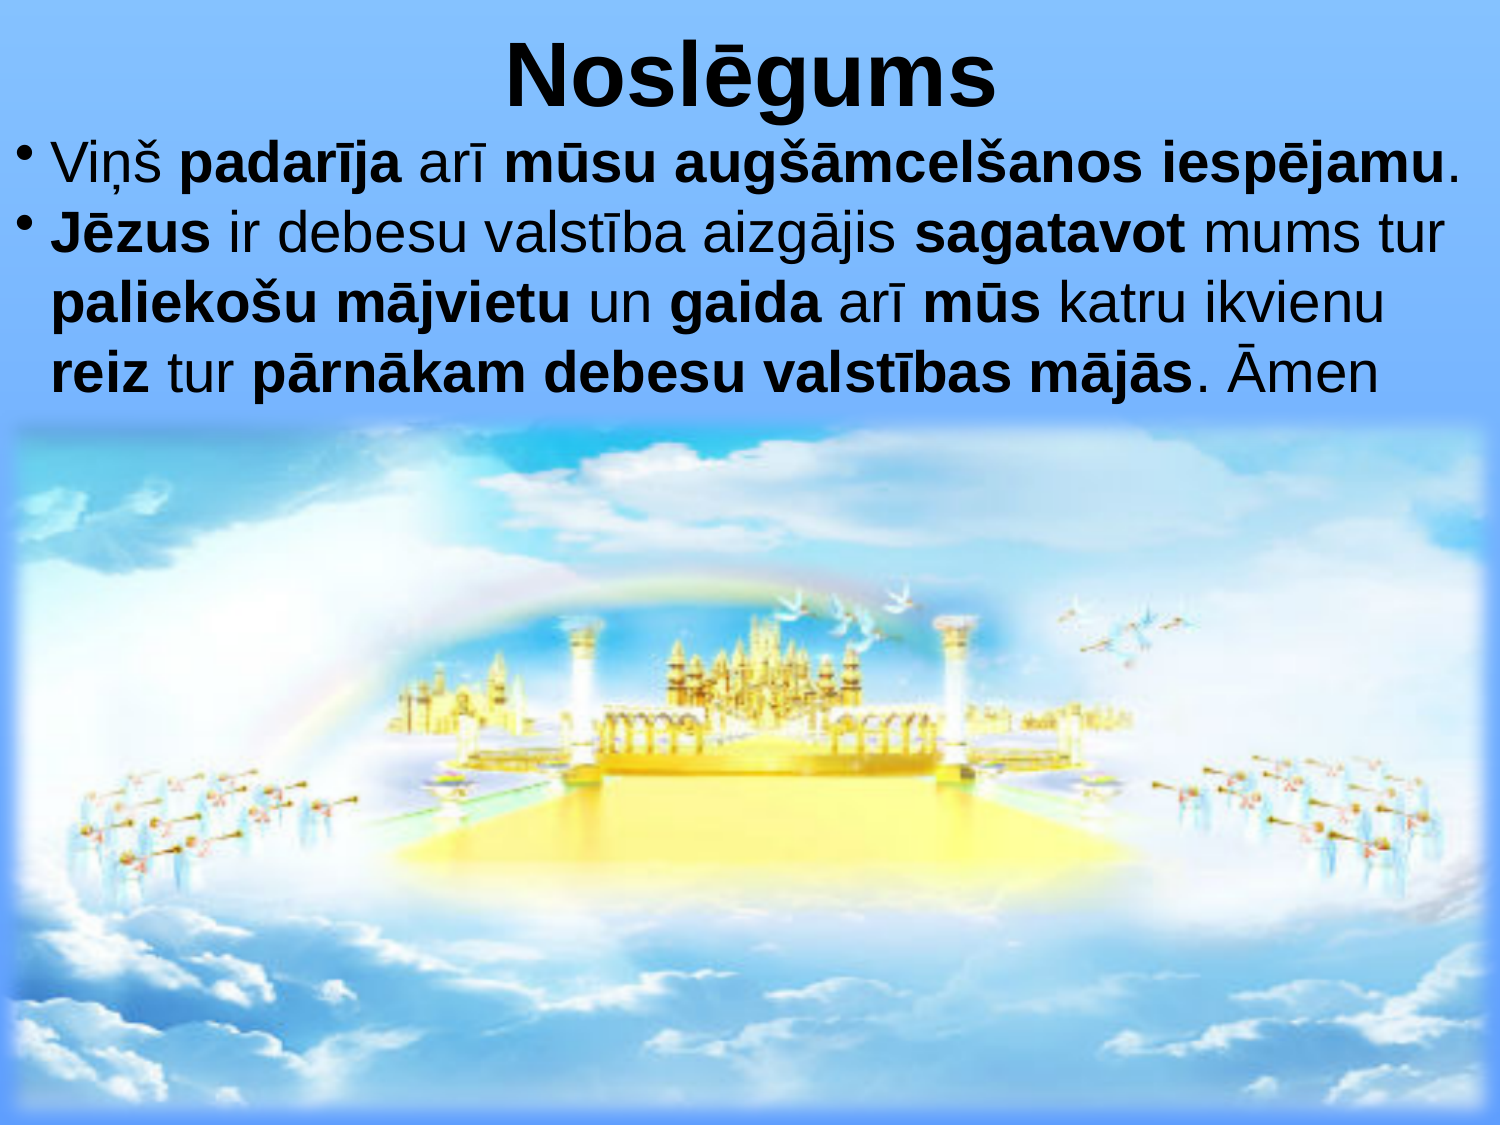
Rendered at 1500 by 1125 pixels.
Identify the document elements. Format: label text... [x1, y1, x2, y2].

picture [0, 409, 1500, 1125]
text_box Viņš padarīja arī mūsu augšāmcelšanos iespējamu. Jēzus ir debesu valstība aizgājis sagatavot mums tur paliekošu mājvietu un gaida arī mūs katru ikvienu reiz tur pārnākam debesu valstības mājās. Āmen [0, 117, 1500, 409]
title Noslēgums [76, 0, 1428, 117]
